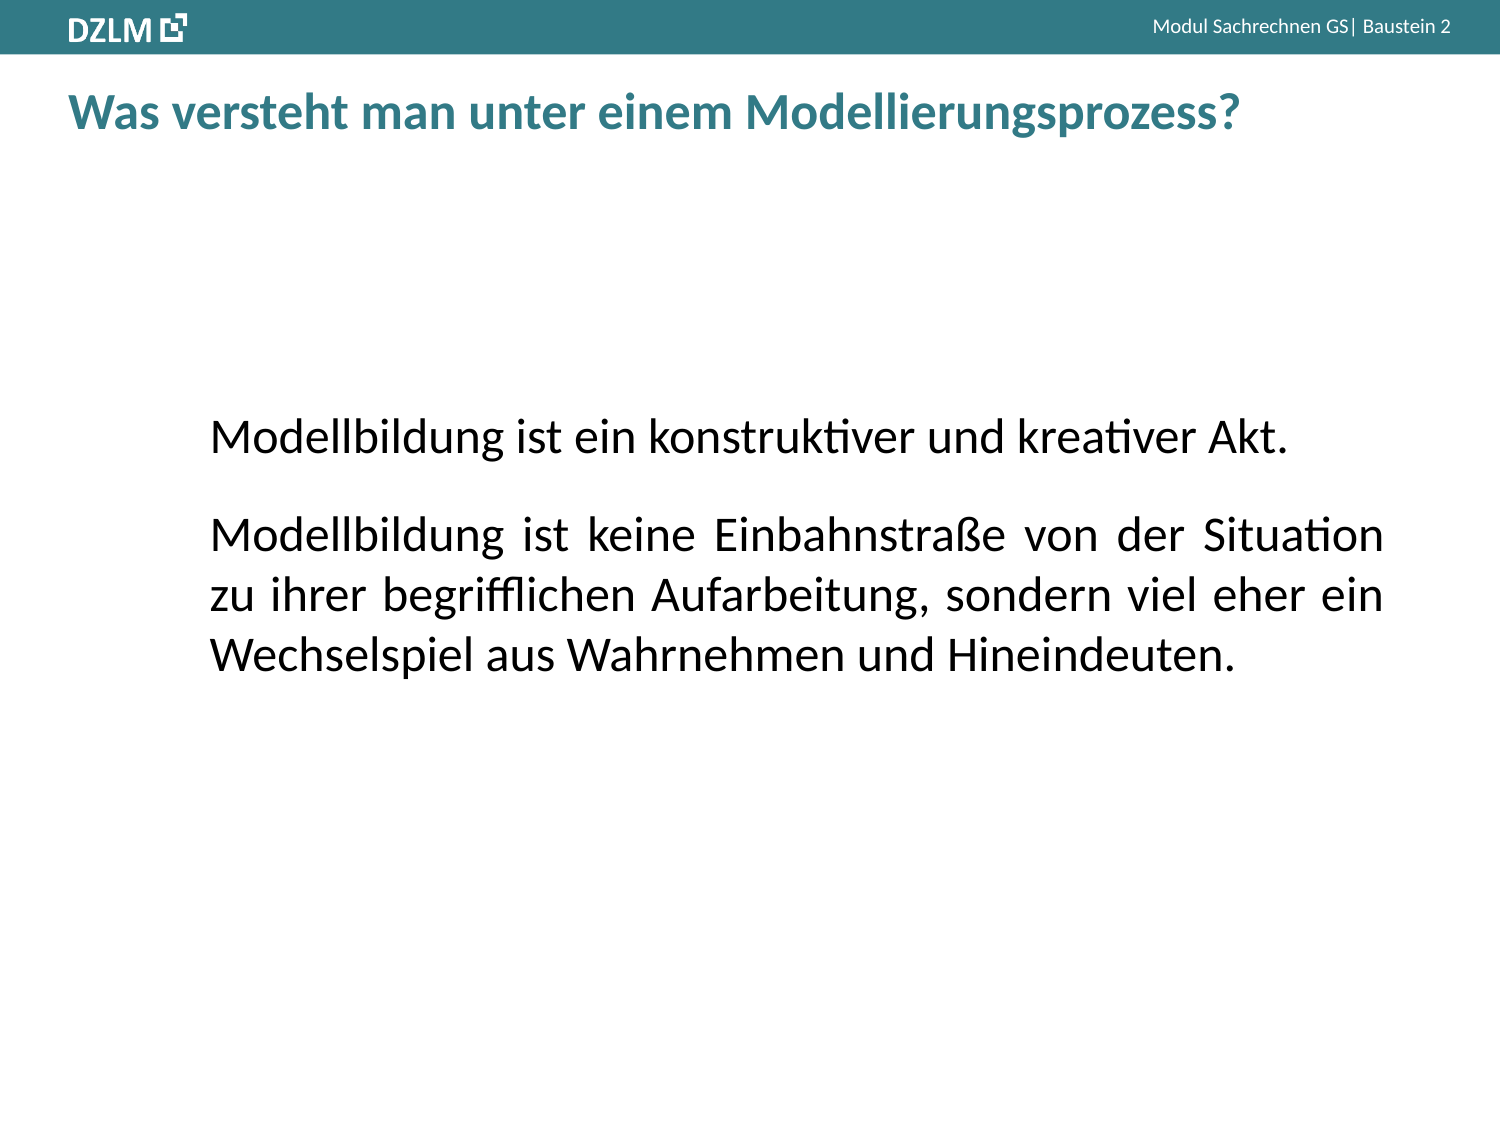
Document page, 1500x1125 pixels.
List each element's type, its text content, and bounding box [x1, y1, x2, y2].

text_box Modellbildung ist ein konstruktiver und kreativer Akt. Modellbildung ist keine Einbahnstraße von der Situation zu ihrer begrifflichen Aufarbeitung, sondern viel eher ein Wechselspiel aus Wahrnehmen und Hineindeuten. [194, 396, 1400, 689]
title Was versteht man unter einem Modellierungsprozess? [53, 68, 1459, 149]
